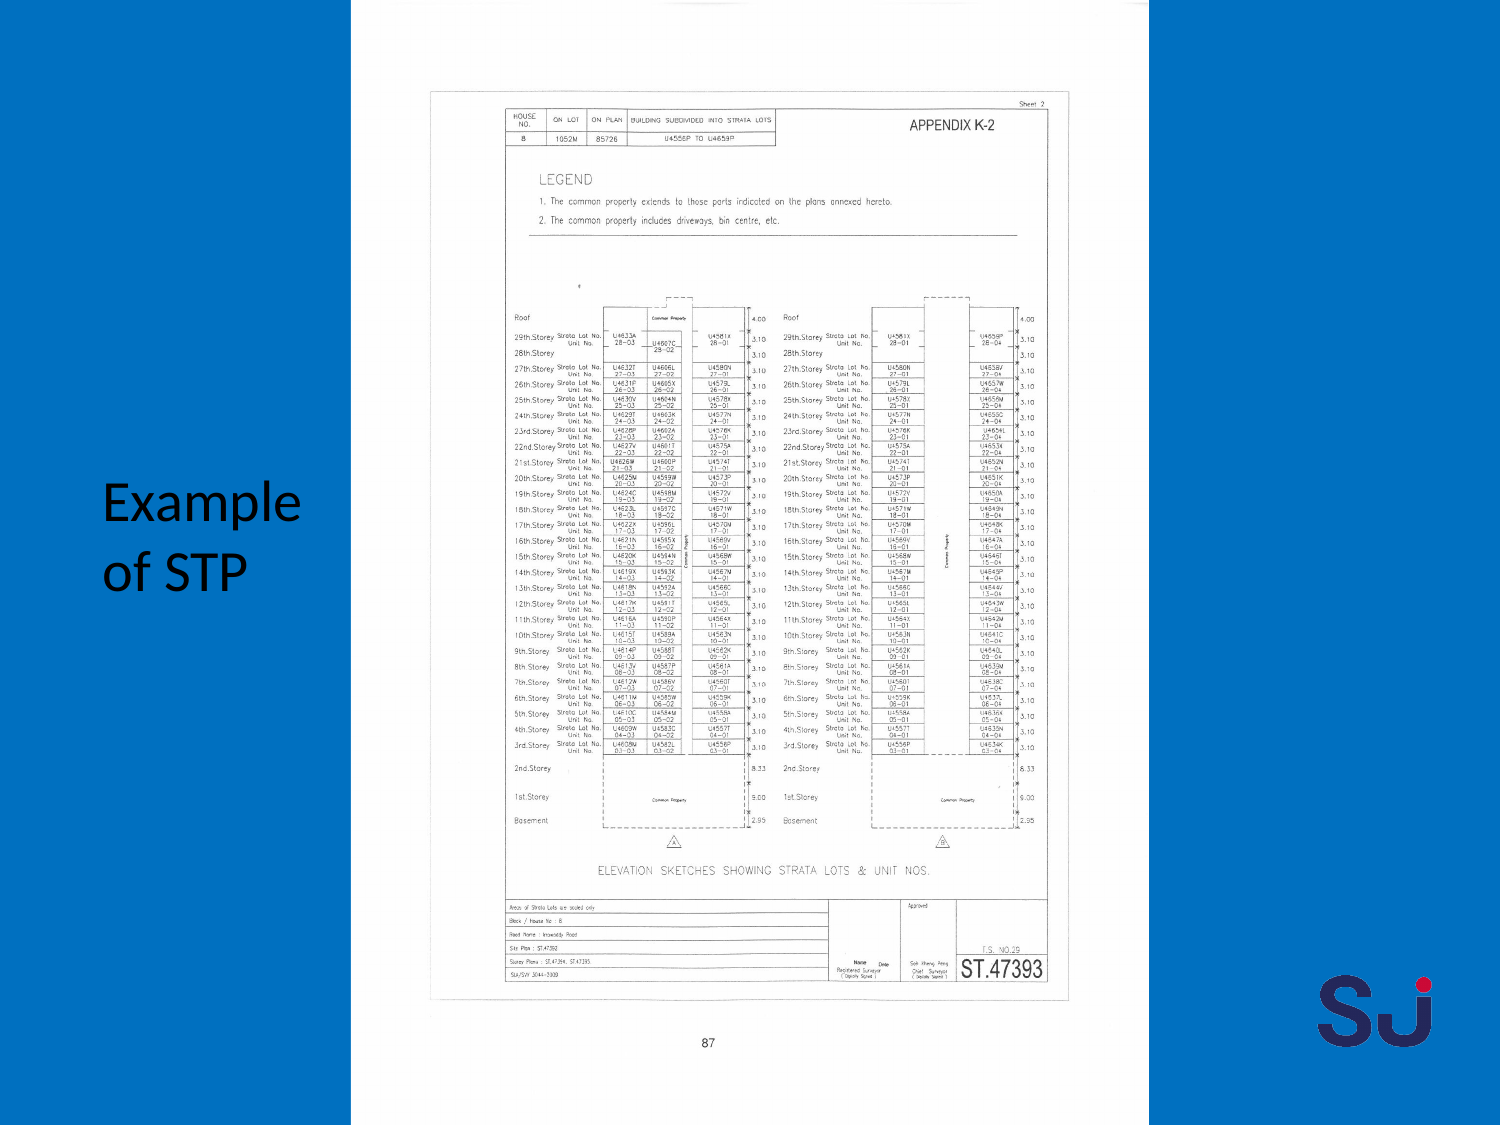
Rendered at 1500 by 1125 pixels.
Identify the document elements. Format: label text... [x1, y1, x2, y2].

picture [350, 0, 1150, 1125]
text_box Example of STP [87, 456, 345, 611]
picture [1316, 975, 1433, 1049]
